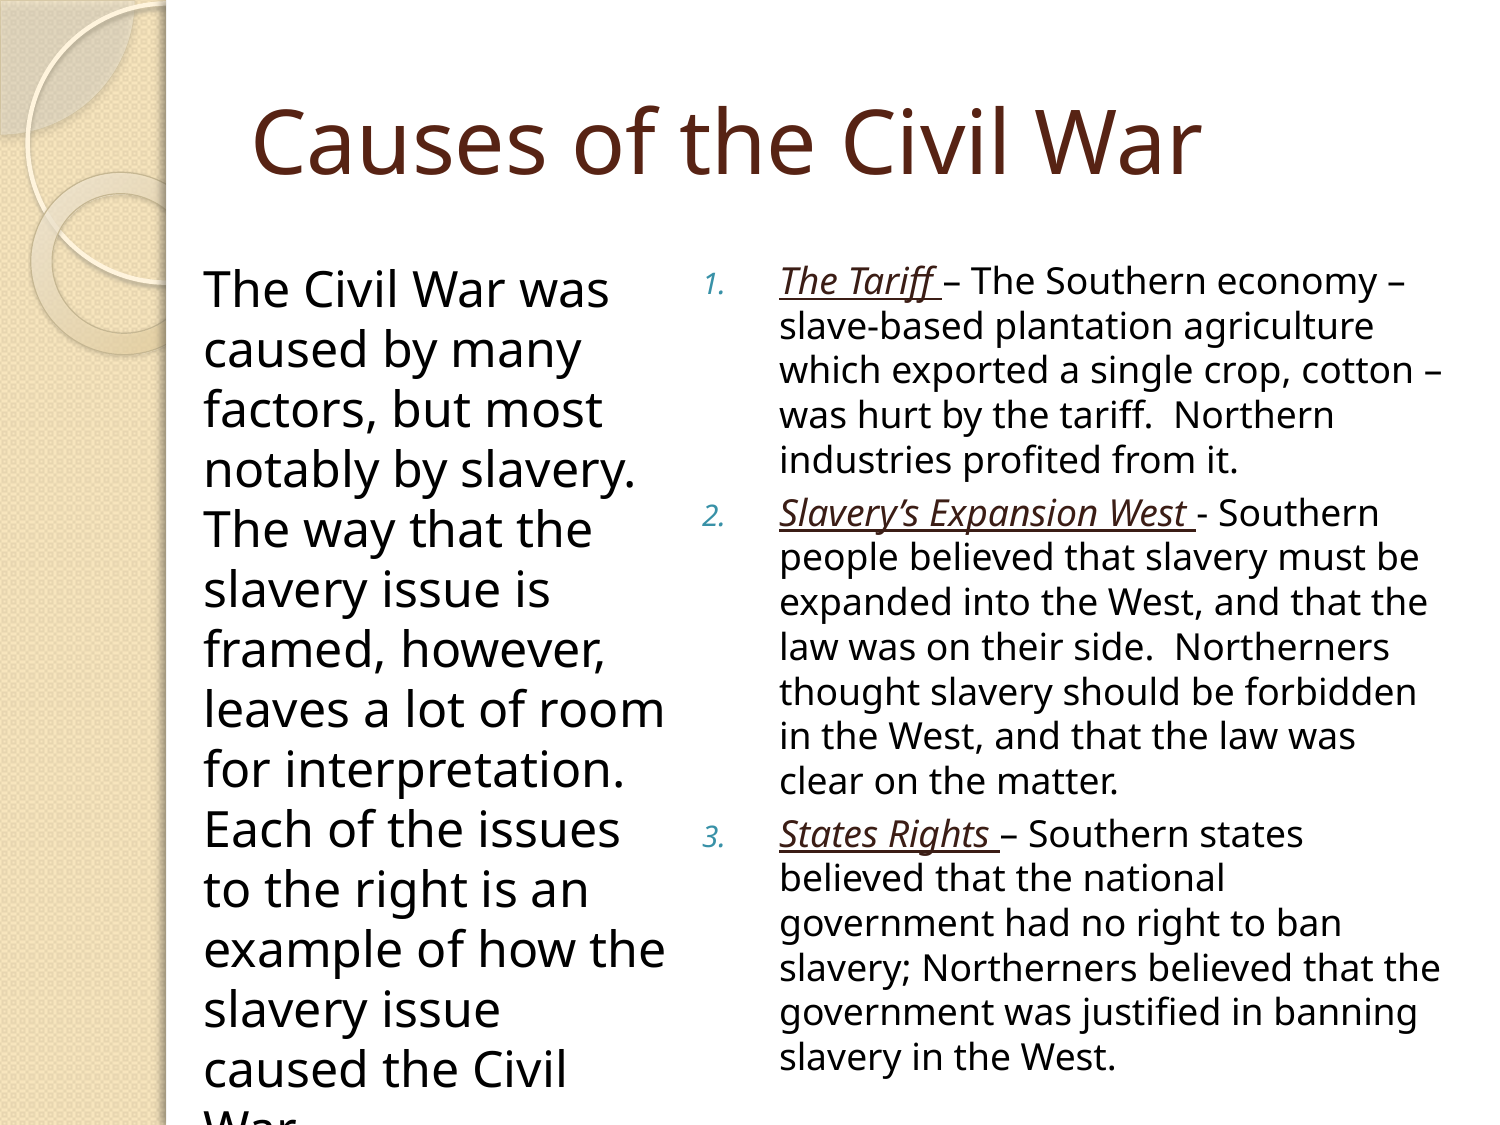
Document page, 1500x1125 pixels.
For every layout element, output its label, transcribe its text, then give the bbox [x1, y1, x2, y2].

list The Tariff – The Southern economy – slave-based plantation agriculture which exported a single crop, cotton – was hurt by the tariff. Northern industries profited from it. Slavery’s Expansion West - Southern people believed that slavery must be expanded into the West, and that the law was on their side. Northerners thought slavery should be forbidden in the West, and that the law was clear on the matter. States Rights – Southern states believed that the national government had no right to ban slavery; Northerners believed that the government was justified in banning slavery in the West. [675, 249, 1466, 1088]
title Causes of the Civil War [235, 45, 1466, 233]
list The Civil War was caused by many factors, but most notably by slavery. The way that the slavery issue is framed, however, leaves a lot of room for interpretation. Each of the issues to the right is an example of how the slavery issue caused the Civil War. [174, 249, 675, 1015]
